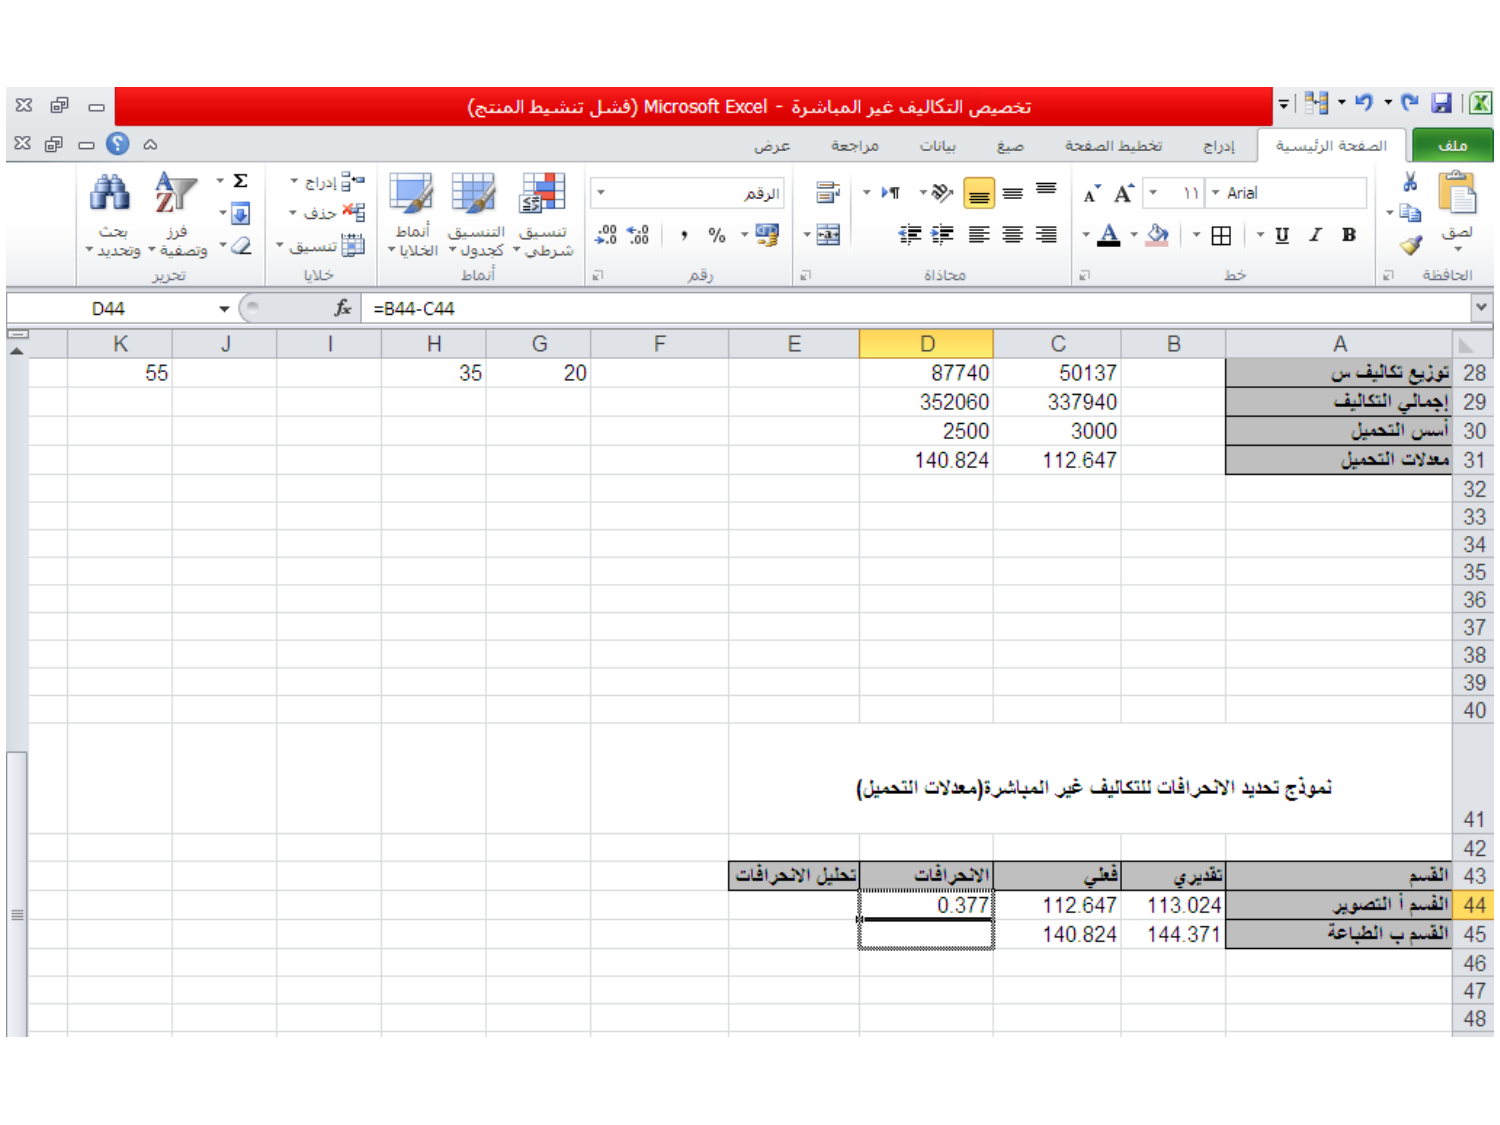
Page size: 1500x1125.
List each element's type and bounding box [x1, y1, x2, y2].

picture [5, 87, 1495, 1038]
